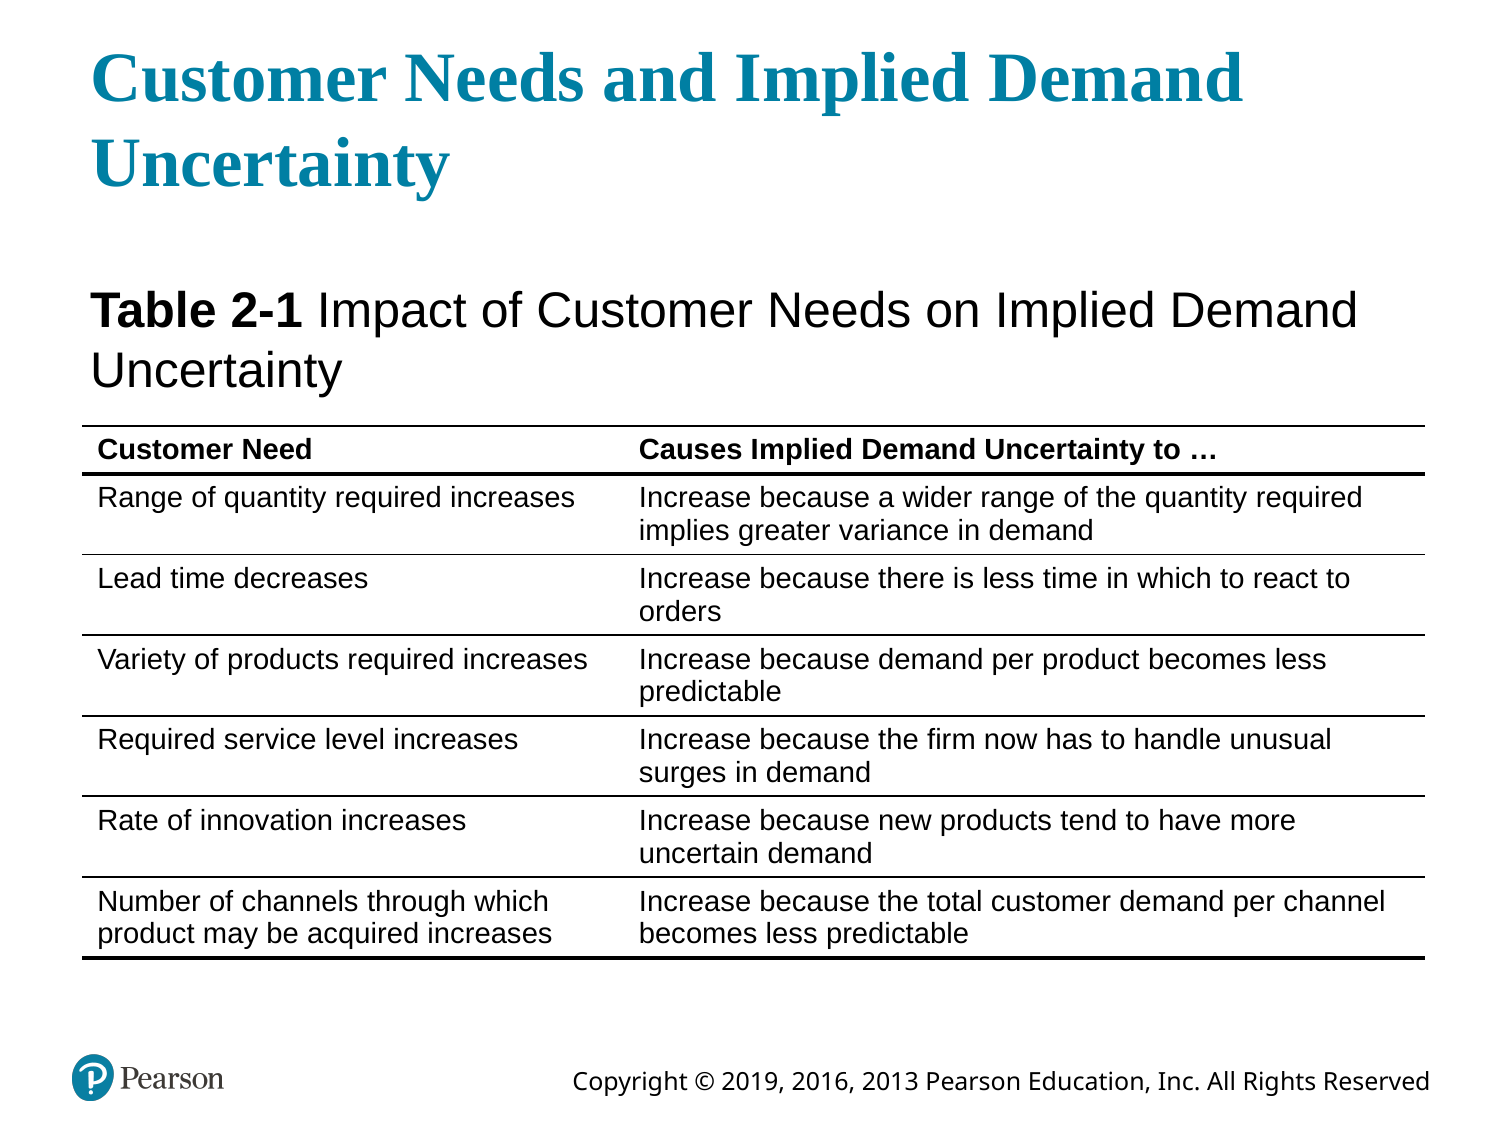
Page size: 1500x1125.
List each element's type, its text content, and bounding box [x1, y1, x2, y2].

table_cell Required service level increases [82, 717, 624, 795]
picture [98, 1054, 224, 1101]
table_cell Rate of innovation increases [82, 797, 624, 876]
title Customer Needs and Implied Demand Uncertainty [75, 0, 1425, 216]
table_cell Increase because demand per product becomes less predictable [624, 636, 1425, 715]
picture [72, 1087, 83, 1101]
table_header Customer Need [82, 427, 624, 472]
table_cell Increase because there is less time in which to react to orders [624, 555, 1425, 634]
table_header Causes Implied Demand Uncertainty to … [624, 427, 1425, 472]
list Table 2-1 Impact of Customer Needs on Implied Demand Uncertainty [75, 262, 1425, 399]
picture [72, 1054, 88, 1070]
table_cell Increase because the firm now has to handle unusual surges in demand [624, 717, 1425, 795]
table_cell Increase because new products tend to have more uncertain demand [624, 797, 1425, 876]
table_cell Increase because the total customer demand per channel becomes less predictable [624, 878, 1425, 956]
table_cell Lead time decreases [82, 555, 624, 634]
table_cell Increase because a wider range of the quantity required implies greater variance in demand [624, 476, 1425, 554]
table_cell Variety of products required increases [82, 636, 624, 715]
picture [80, 1063, 106, 1088]
table_cell Range of quantity required increases [82, 476, 624, 554]
table_cell Number of channels through which product may be acquired increases [82, 878, 624, 956]
